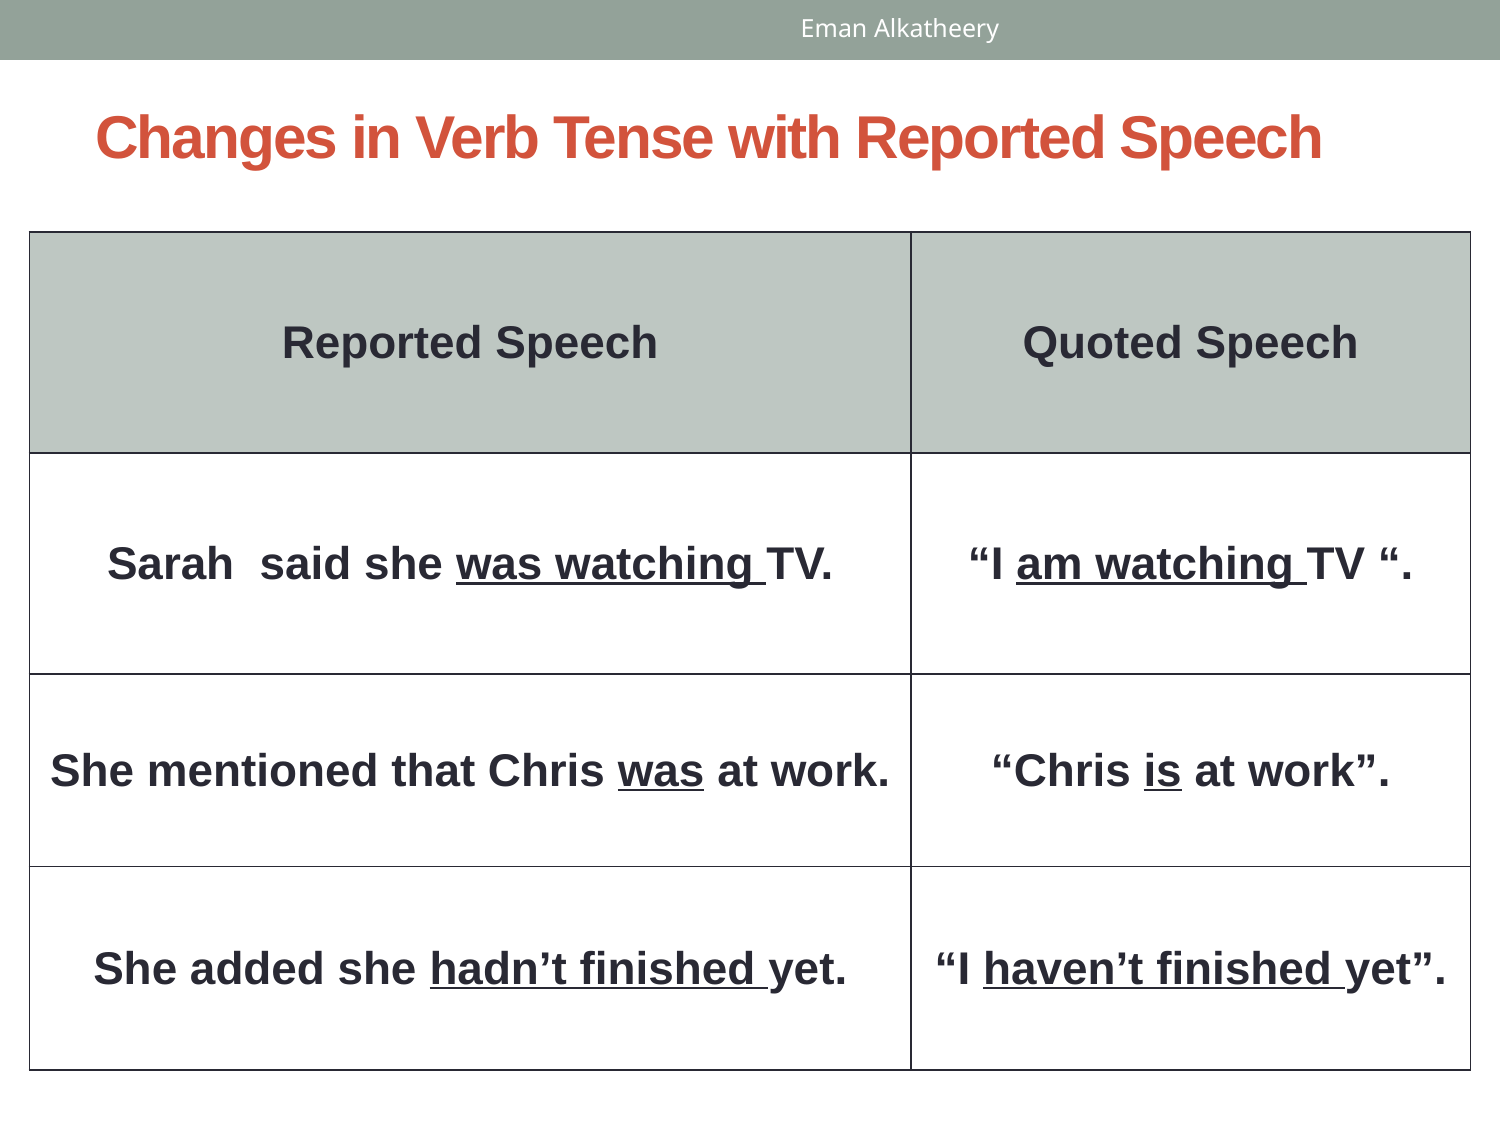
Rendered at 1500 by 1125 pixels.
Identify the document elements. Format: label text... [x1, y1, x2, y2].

table_cell She mentioned that Chris was at work. [30, 675, 910, 866]
table_header Quoted Speech [912, 233, 1470, 452]
table_cell She added she hadn’t finished yet. [30, 867, 910, 1069]
title Changes in Verb Tense with Reported Speech [80, 71, 1388, 197]
table_header Reported Speech [30, 233, 910, 452]
table_cell “Chris is at work”. [912, 675, 1470, 866]
footer Eman Alkatheery [562, 3, 1238, 57]
table_cell “I haven’t finished yet”. [912, 867, 1470, 1069]
table_cell Sarah said she was watching TV. [30, 454, 910, 673]
table_cell “I am watching TV “. [912, 454, 1470, 673]
